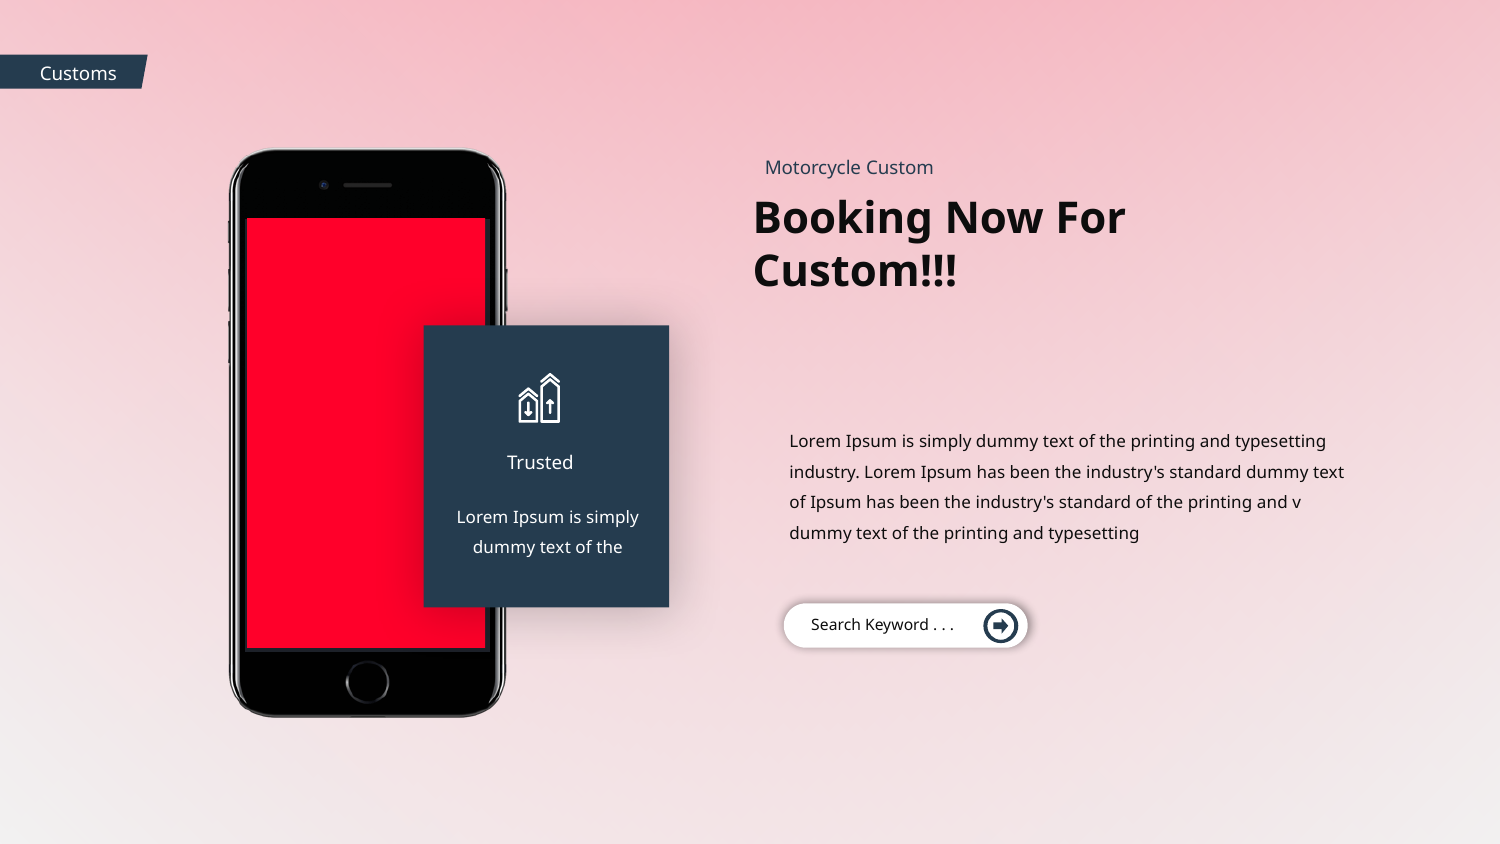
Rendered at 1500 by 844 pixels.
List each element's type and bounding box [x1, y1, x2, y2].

text_box [518, 373, 560, 423]
text_box [0, 54, 264, 93]
text_box [783, 603, 1085, 648]
picture [0, 0, 1500, 844]
